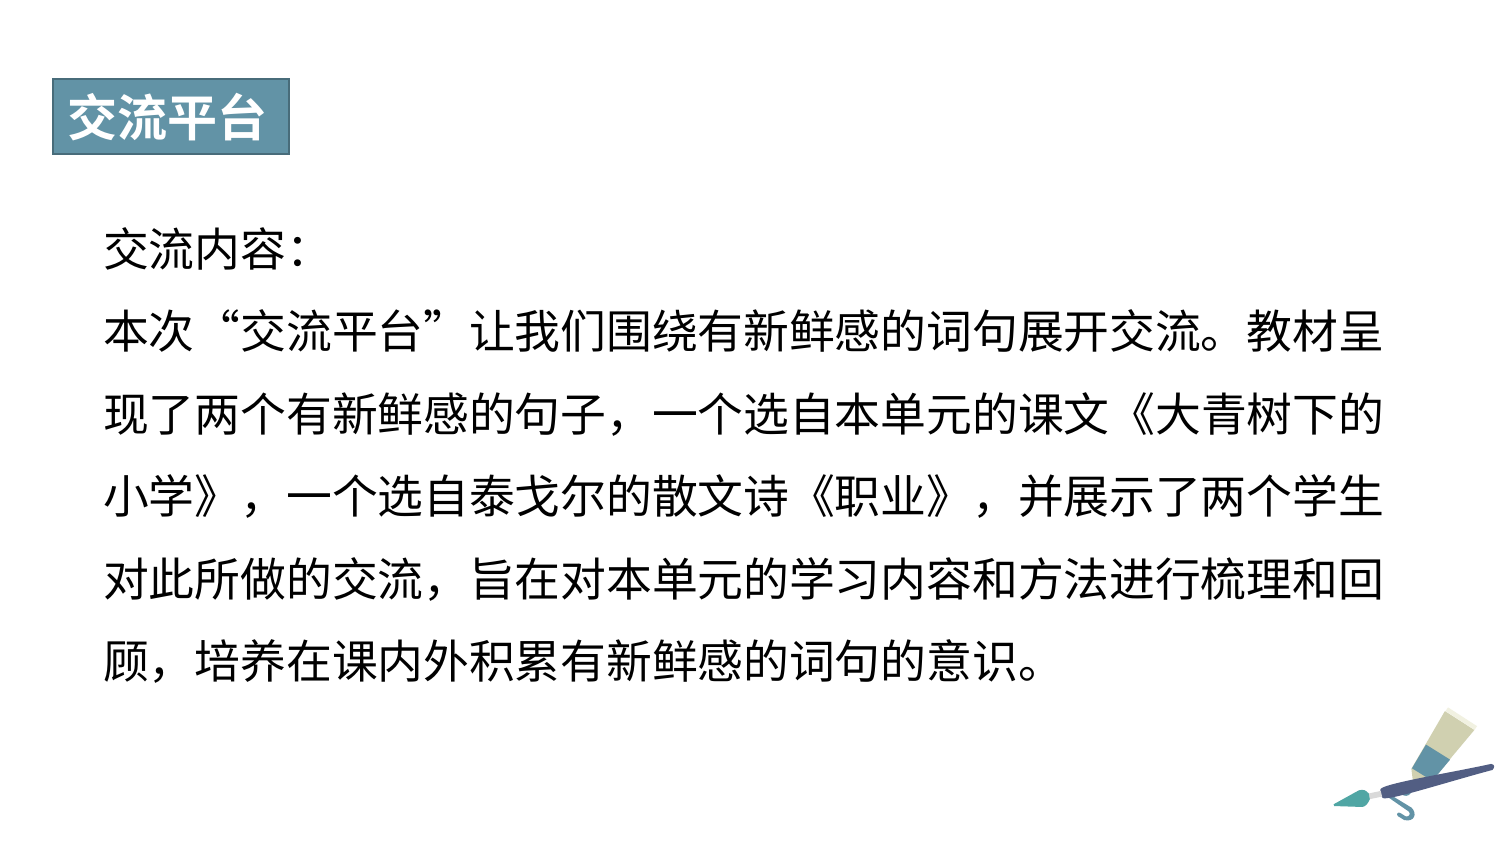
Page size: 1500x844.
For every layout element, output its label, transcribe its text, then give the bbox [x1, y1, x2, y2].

text_box 交流平台 [52, 78, 290, 155]
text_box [1358, 708, 1481, 844]
text_box 交流内容： 本次“交流平台”让我们围绕有新鲜感的词句展开交流。教材呈现了两个有新鲜感的句子，一个选自本单元的课文《大青树下的小学》，一个选自泰戈尔的散文诗《职业》，并展示了两个学生对此所做的交流，旨在对本单元的学习内容和方法进行梳理和回顾，培养在课内外积累有新鲜感的词句的意识。 [88, 185, 1424, 695]
